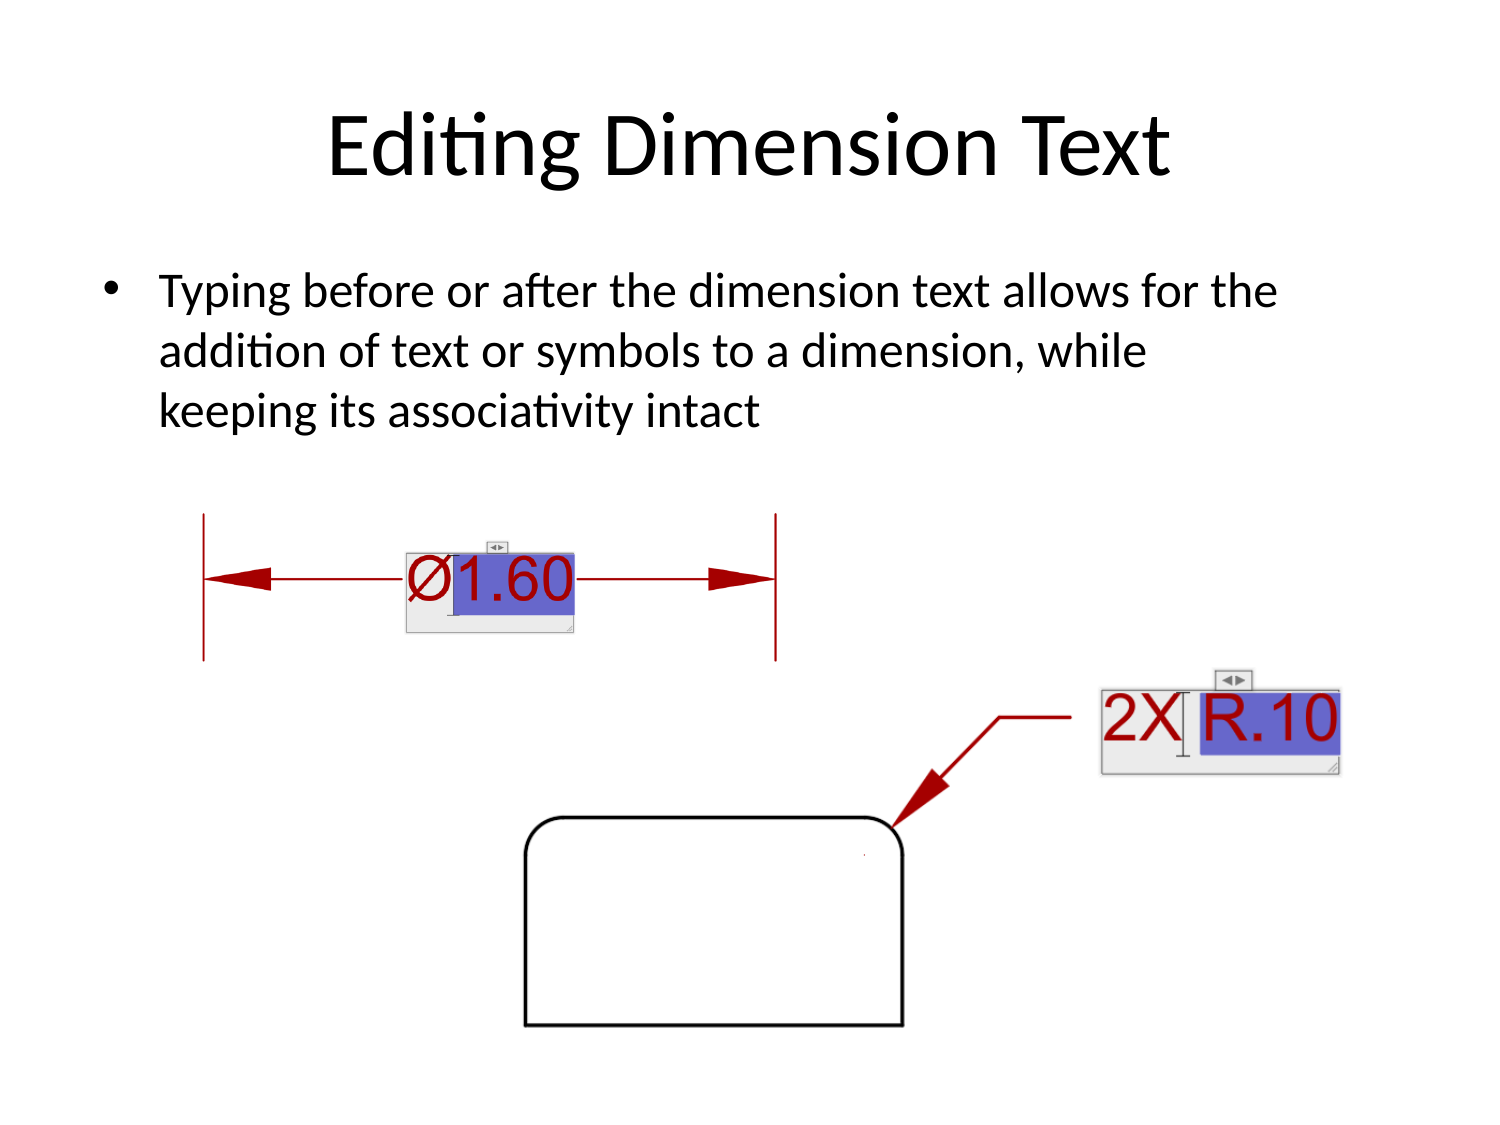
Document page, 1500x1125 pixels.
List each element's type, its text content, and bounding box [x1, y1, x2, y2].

title Editing Dimension Text [75, 45, 1425, 233]
picture [199, 509, 1350, 1033]
list Typing before or after the dimension text allows for the addition of text or symbols to a dimension, while keeping its associativity intact [87, 249, 1313, 1075]
